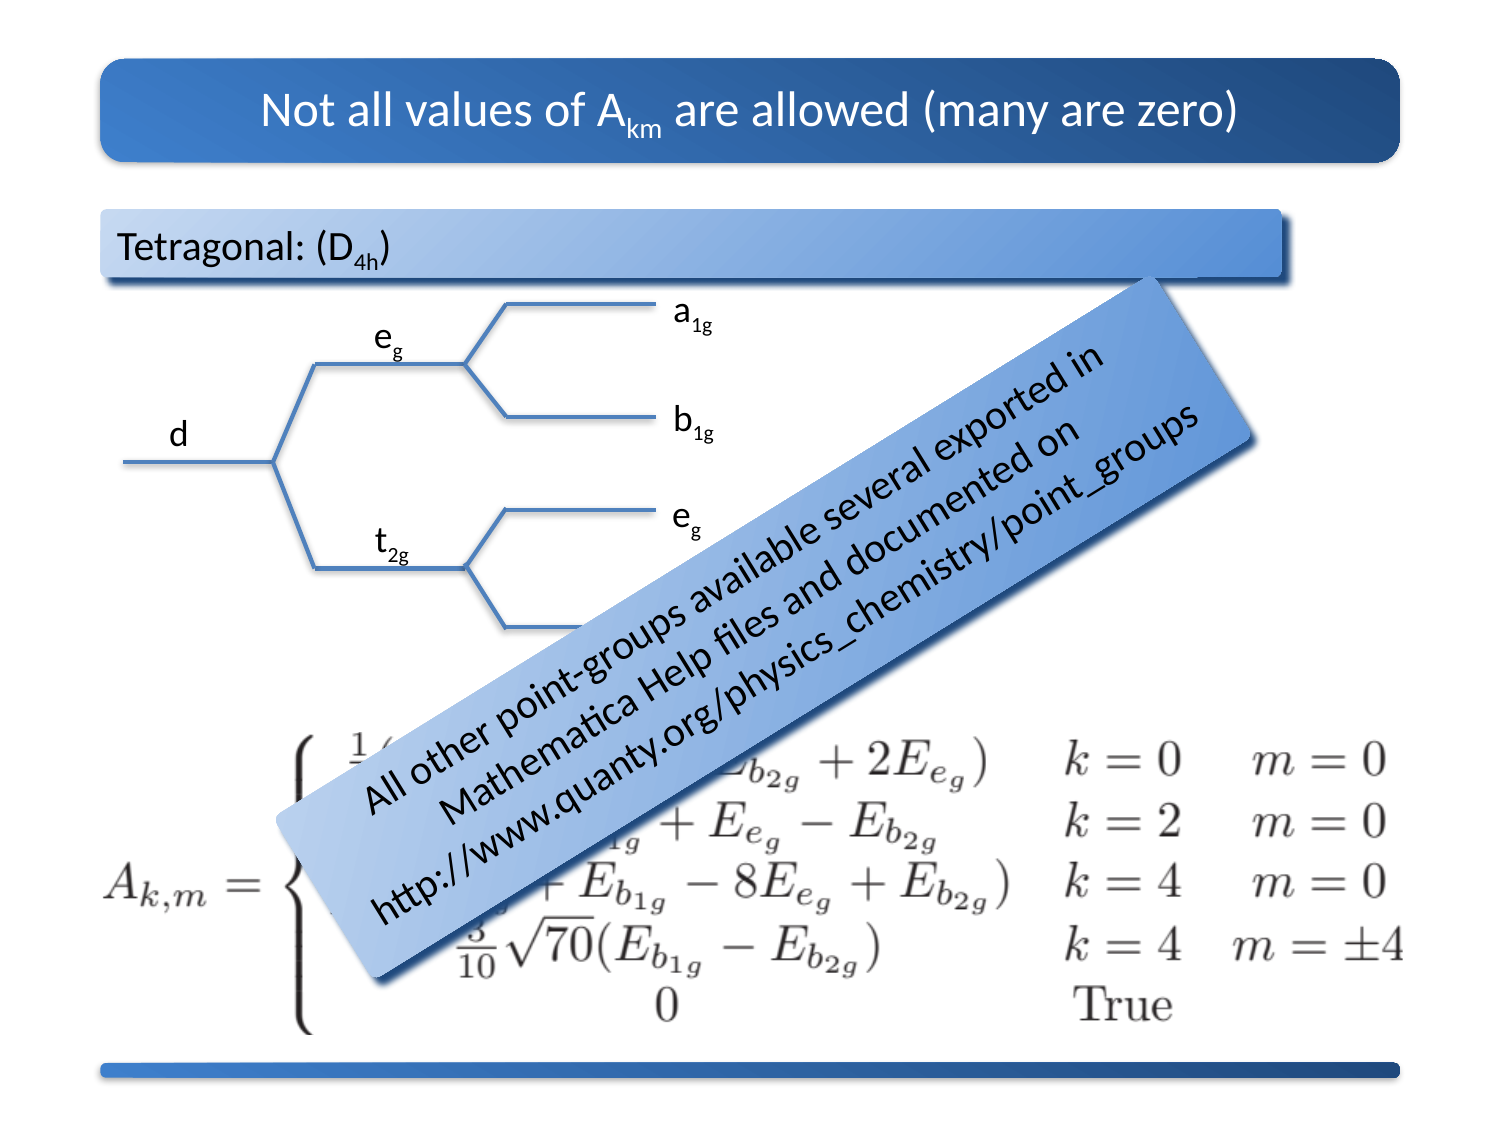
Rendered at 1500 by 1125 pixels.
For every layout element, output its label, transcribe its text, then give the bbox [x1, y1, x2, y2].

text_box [464, 507, 507, 562]
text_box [464, 303, 507, 363]
text_box b1g [658, 386, 729, 453]
picture [102, 732, 1403, 1035]
text_box t2g [360, 507, 424, 567]
text_box [99, 1062, 1401, 1079]
text_box Tetragonal: (D4h) [99, 208, 1282, 278]
text_box a1g [658, 277, 728, 344]
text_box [272, 462, 315, 569]
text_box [464, 364, 507, 417]
text_box All other point-groups available several exported in Mathematica Help files and documented on http://www.quanty.org/physics_chemistry/point_groups [412, 275, 1251, 730]
text_box eg [359, 303, 418, 363]
text_box Not all values of Akm are allowed (many are zero) [99, 58, 1401, 164]
text_box d [154, 401, 204, 461]
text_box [464, 562, 507, 630]
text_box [272, 364, 315, 461]
text_box eg [657, 482, 717, 549]
